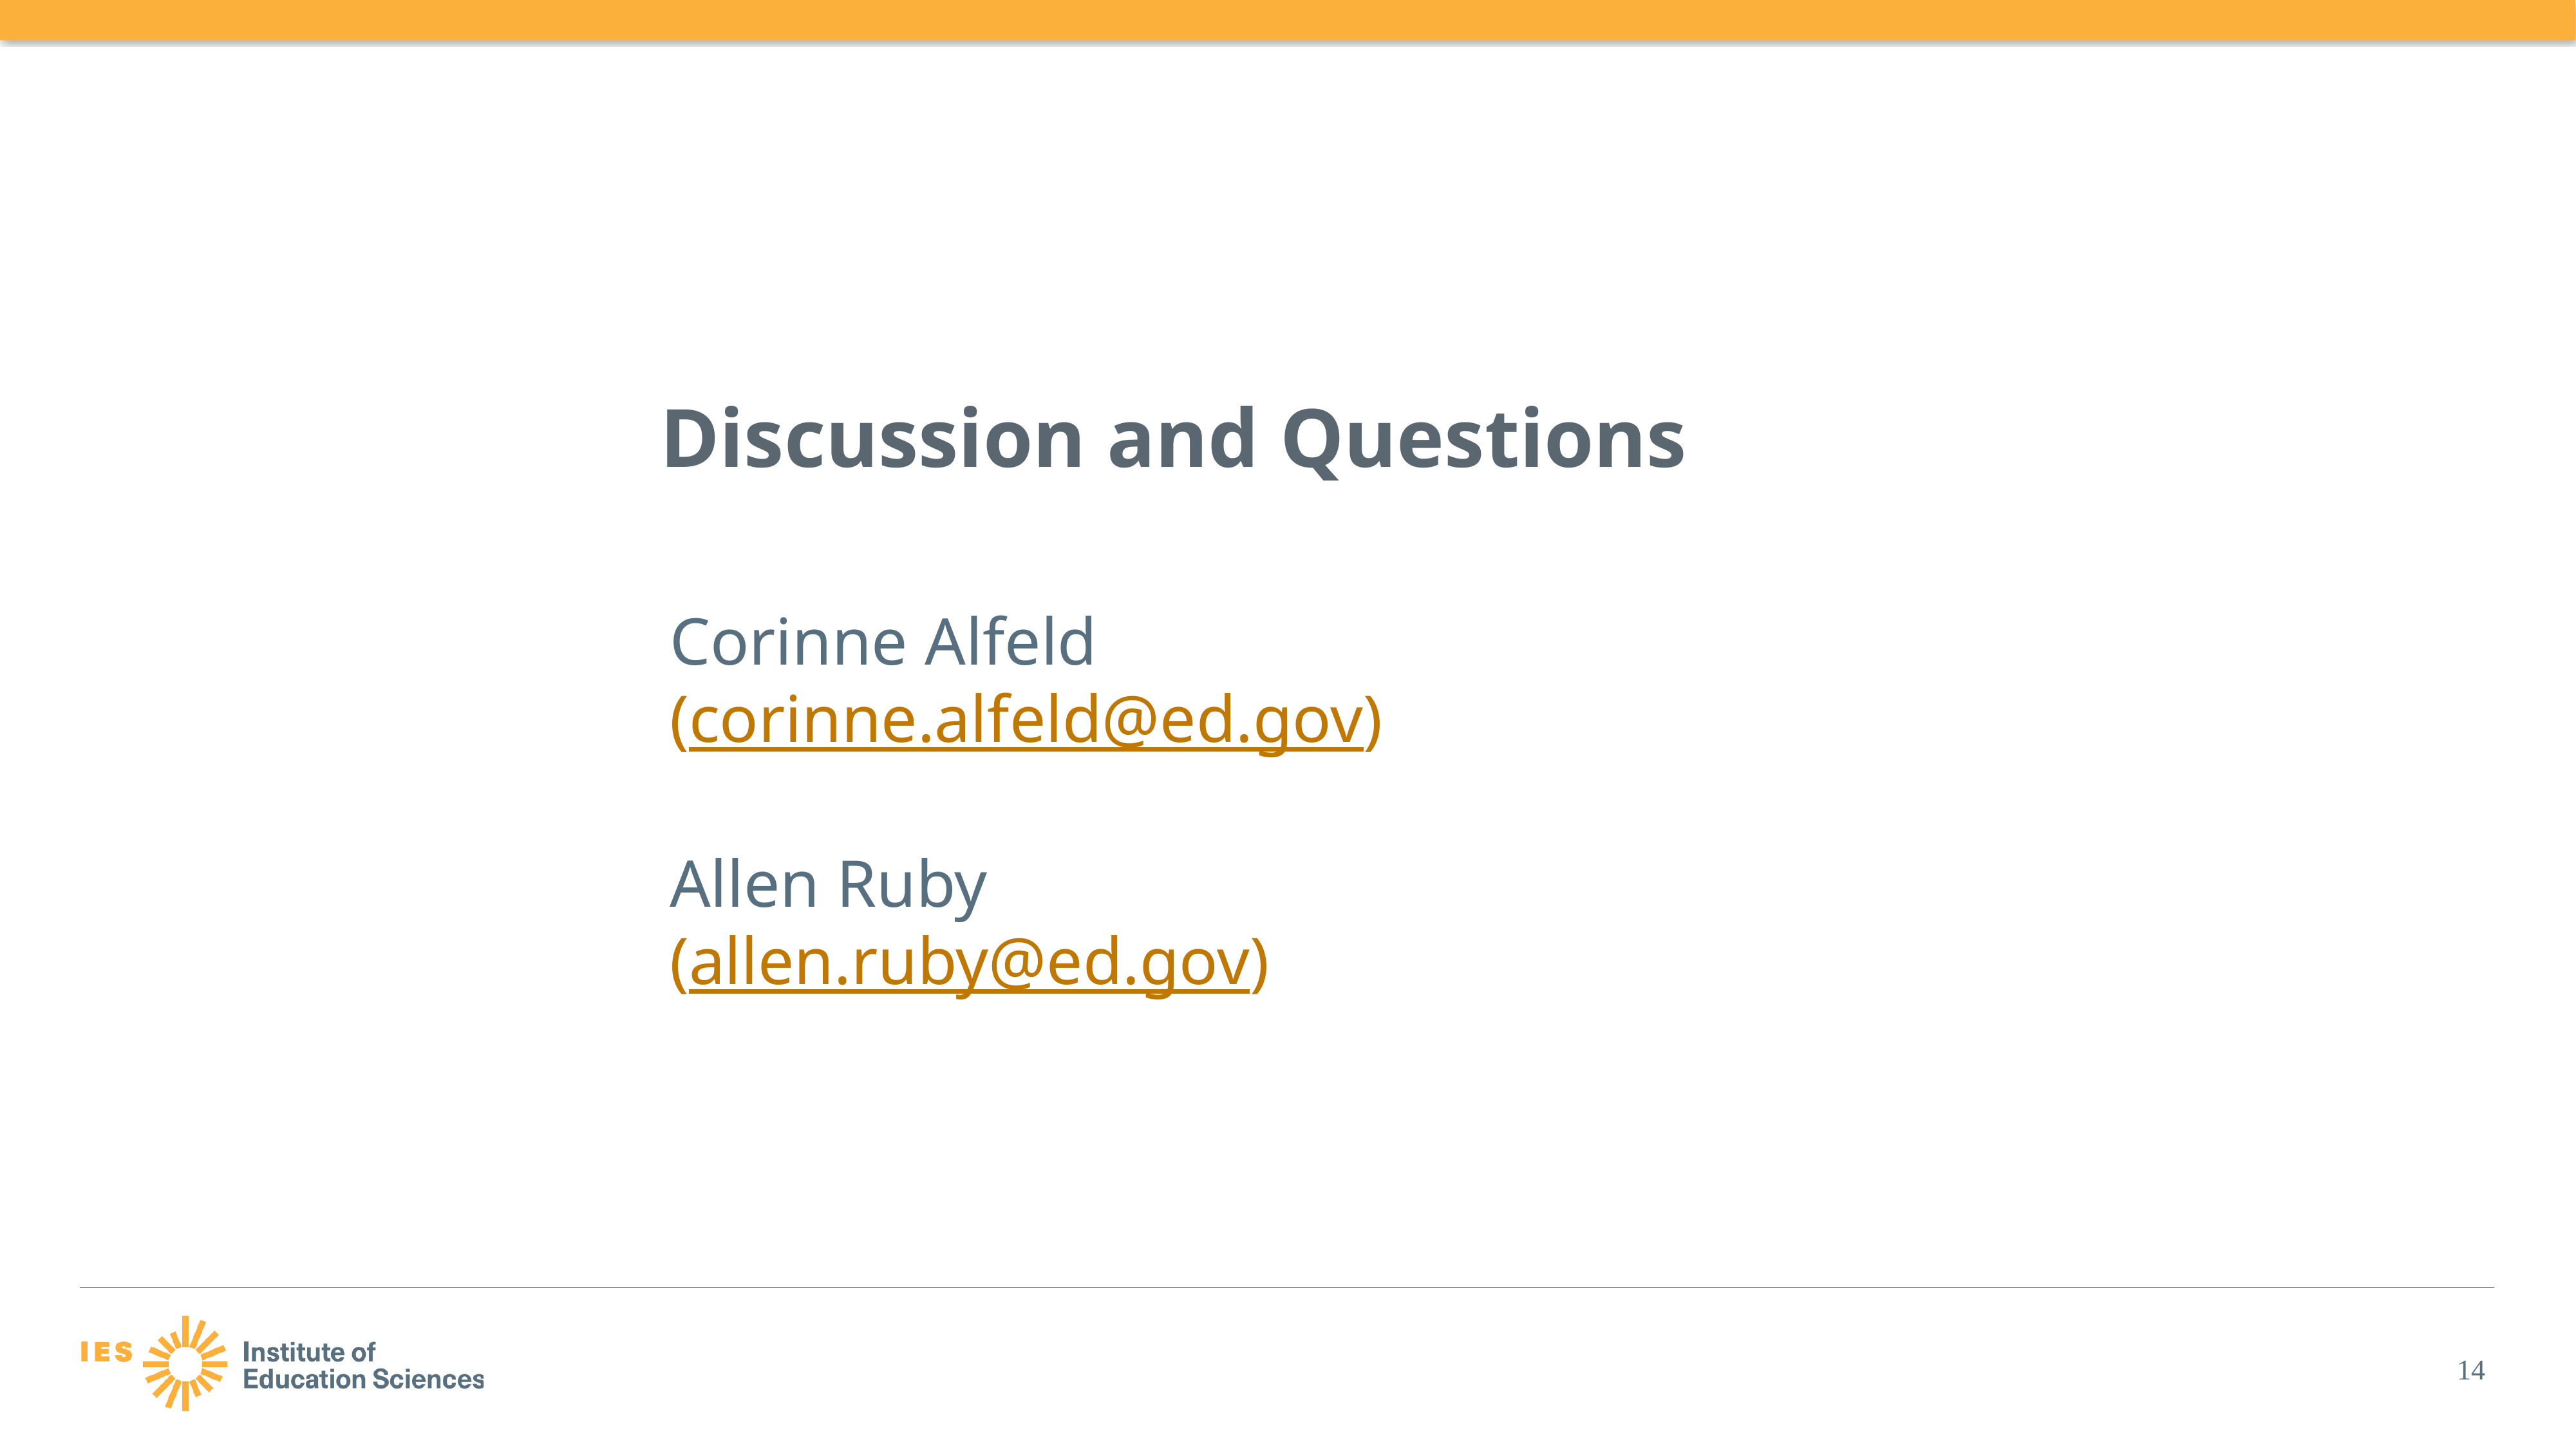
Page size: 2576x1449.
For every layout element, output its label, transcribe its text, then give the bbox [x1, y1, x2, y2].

text_box Corinne Alfeld (corinne.alfeld@ed.gov) Allen Ruby (allen.ruby@ed.gov) [660, 595, 1948, 1012]
slide_number 14 [2394, 1329, 2496, 1407]
title Discussion and Questions [660, 386, 1803, 515]
